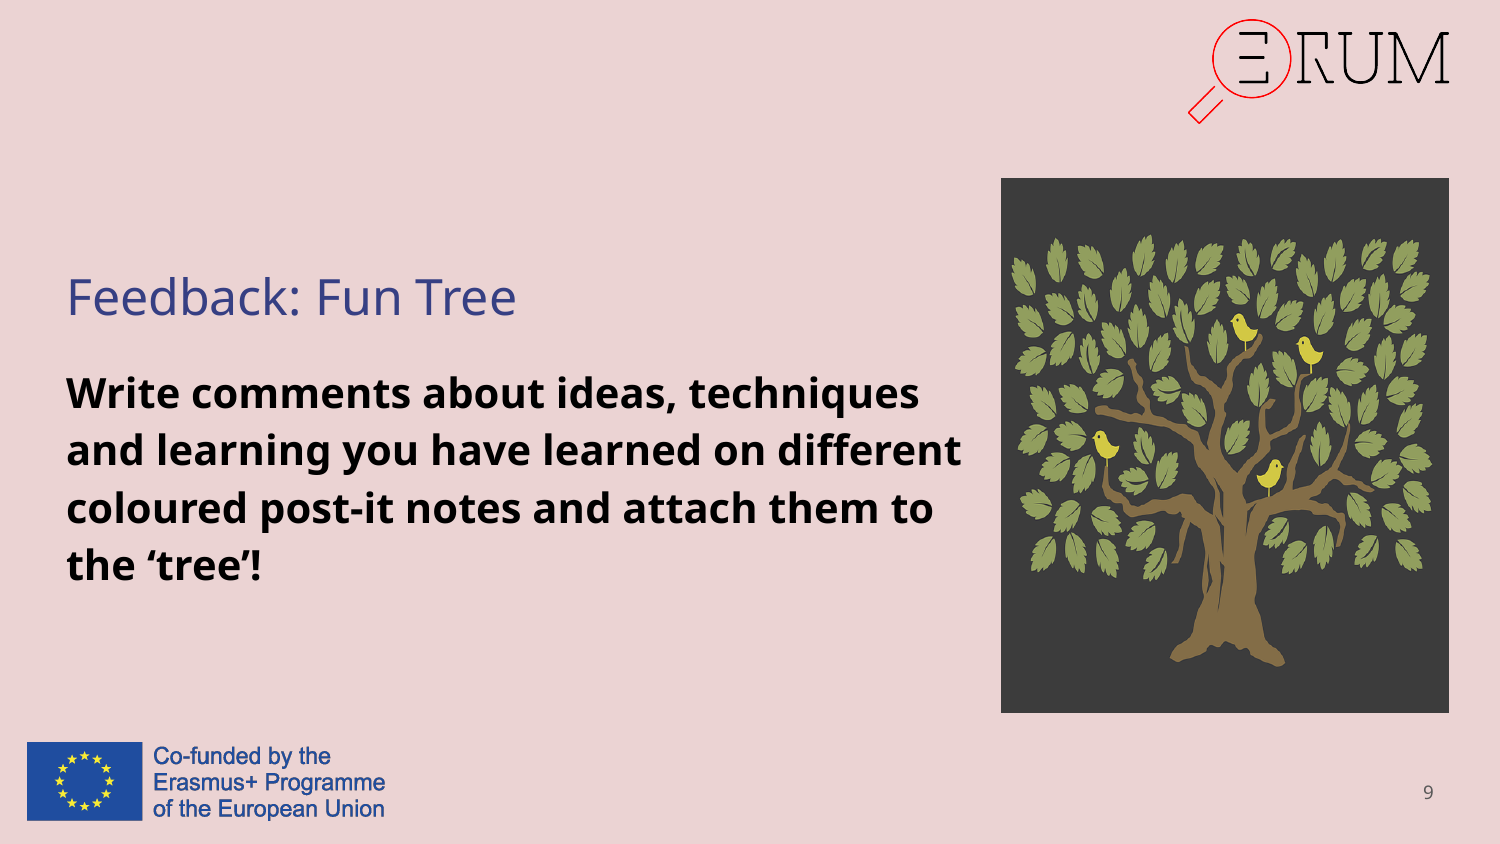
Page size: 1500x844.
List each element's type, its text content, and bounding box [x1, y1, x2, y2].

picture [1000, 178, 1450, 713]
title Feedback: Fun Tree [51, 250, 995, 345]
picture [27, 742, 385, 821]
text_box Write comments about ideas, techniques and learning you have learned on different coloured post-it notes and attach them to the ‘tree’! [51, 344, 980, 605]
picture [1136, 0, 1500, 137]
slide_number 9 [1358, 761, 1449, 826]
